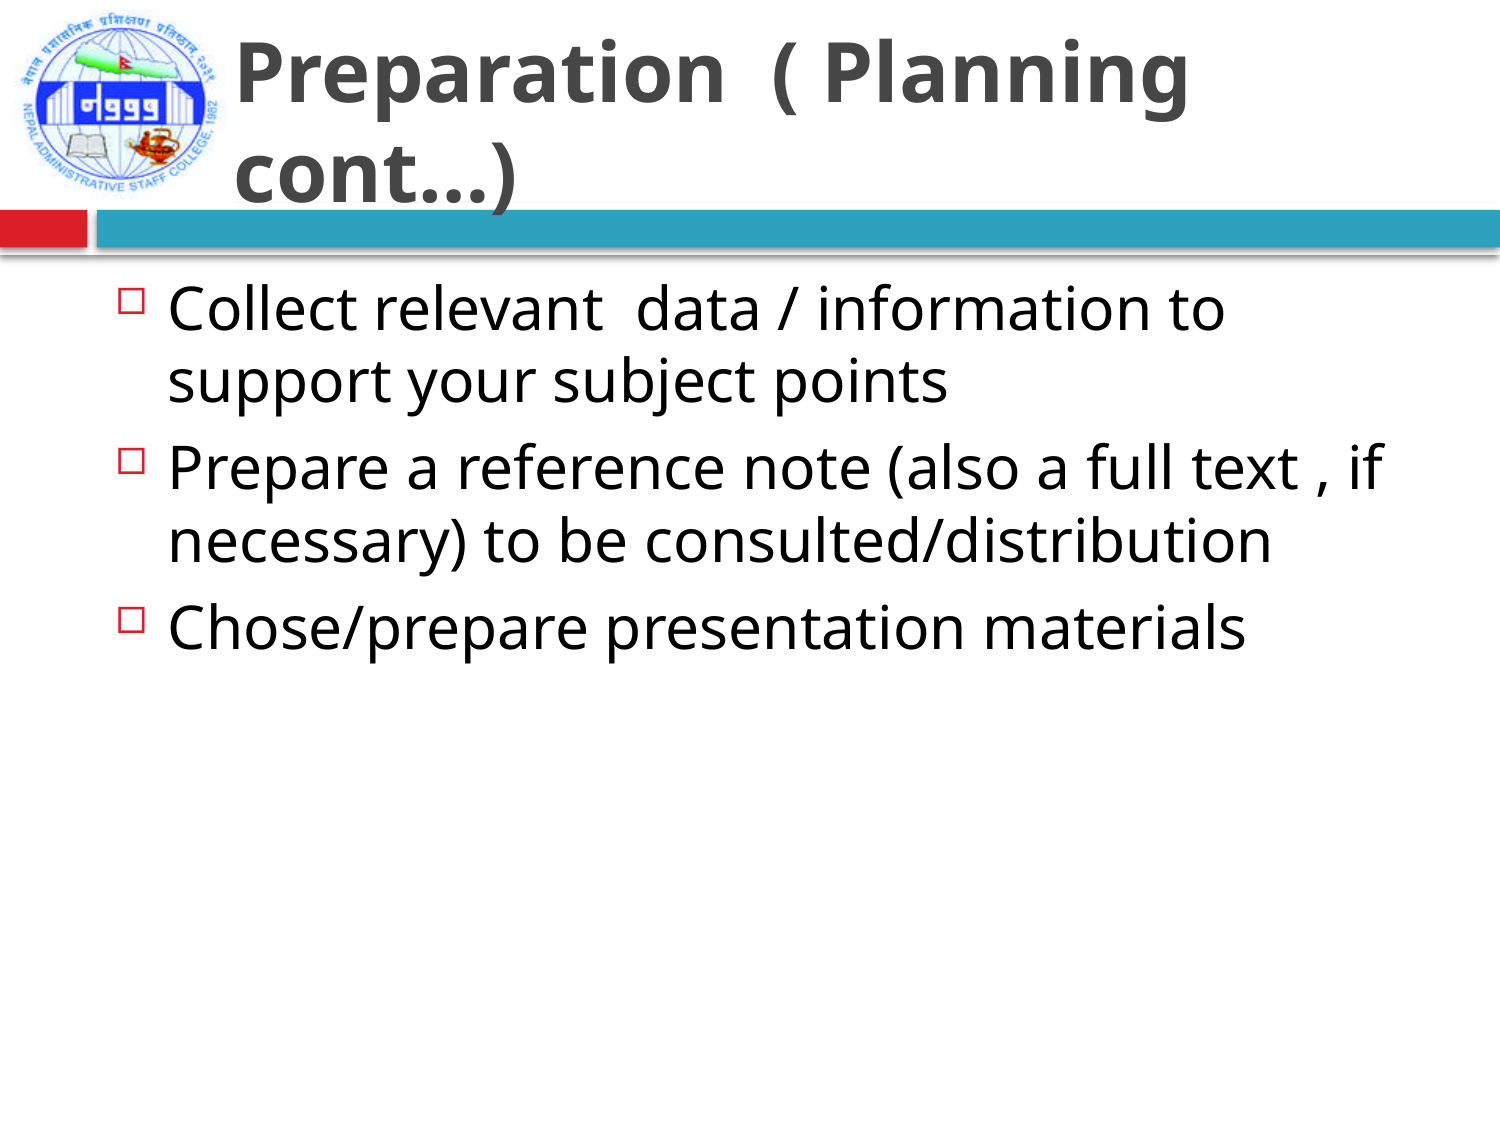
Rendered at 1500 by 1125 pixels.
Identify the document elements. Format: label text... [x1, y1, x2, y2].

picture [1, 0, 236, 208]
list Collect relevant data / information to support your subject points Prepare a reference note (also a full text , if necessary) to be consulted/distribution Chose/prepare presentation materials [100, 262, 1438, 1000]
title Preparation ( Planning cont…) [218, 37, 1471, 200]
